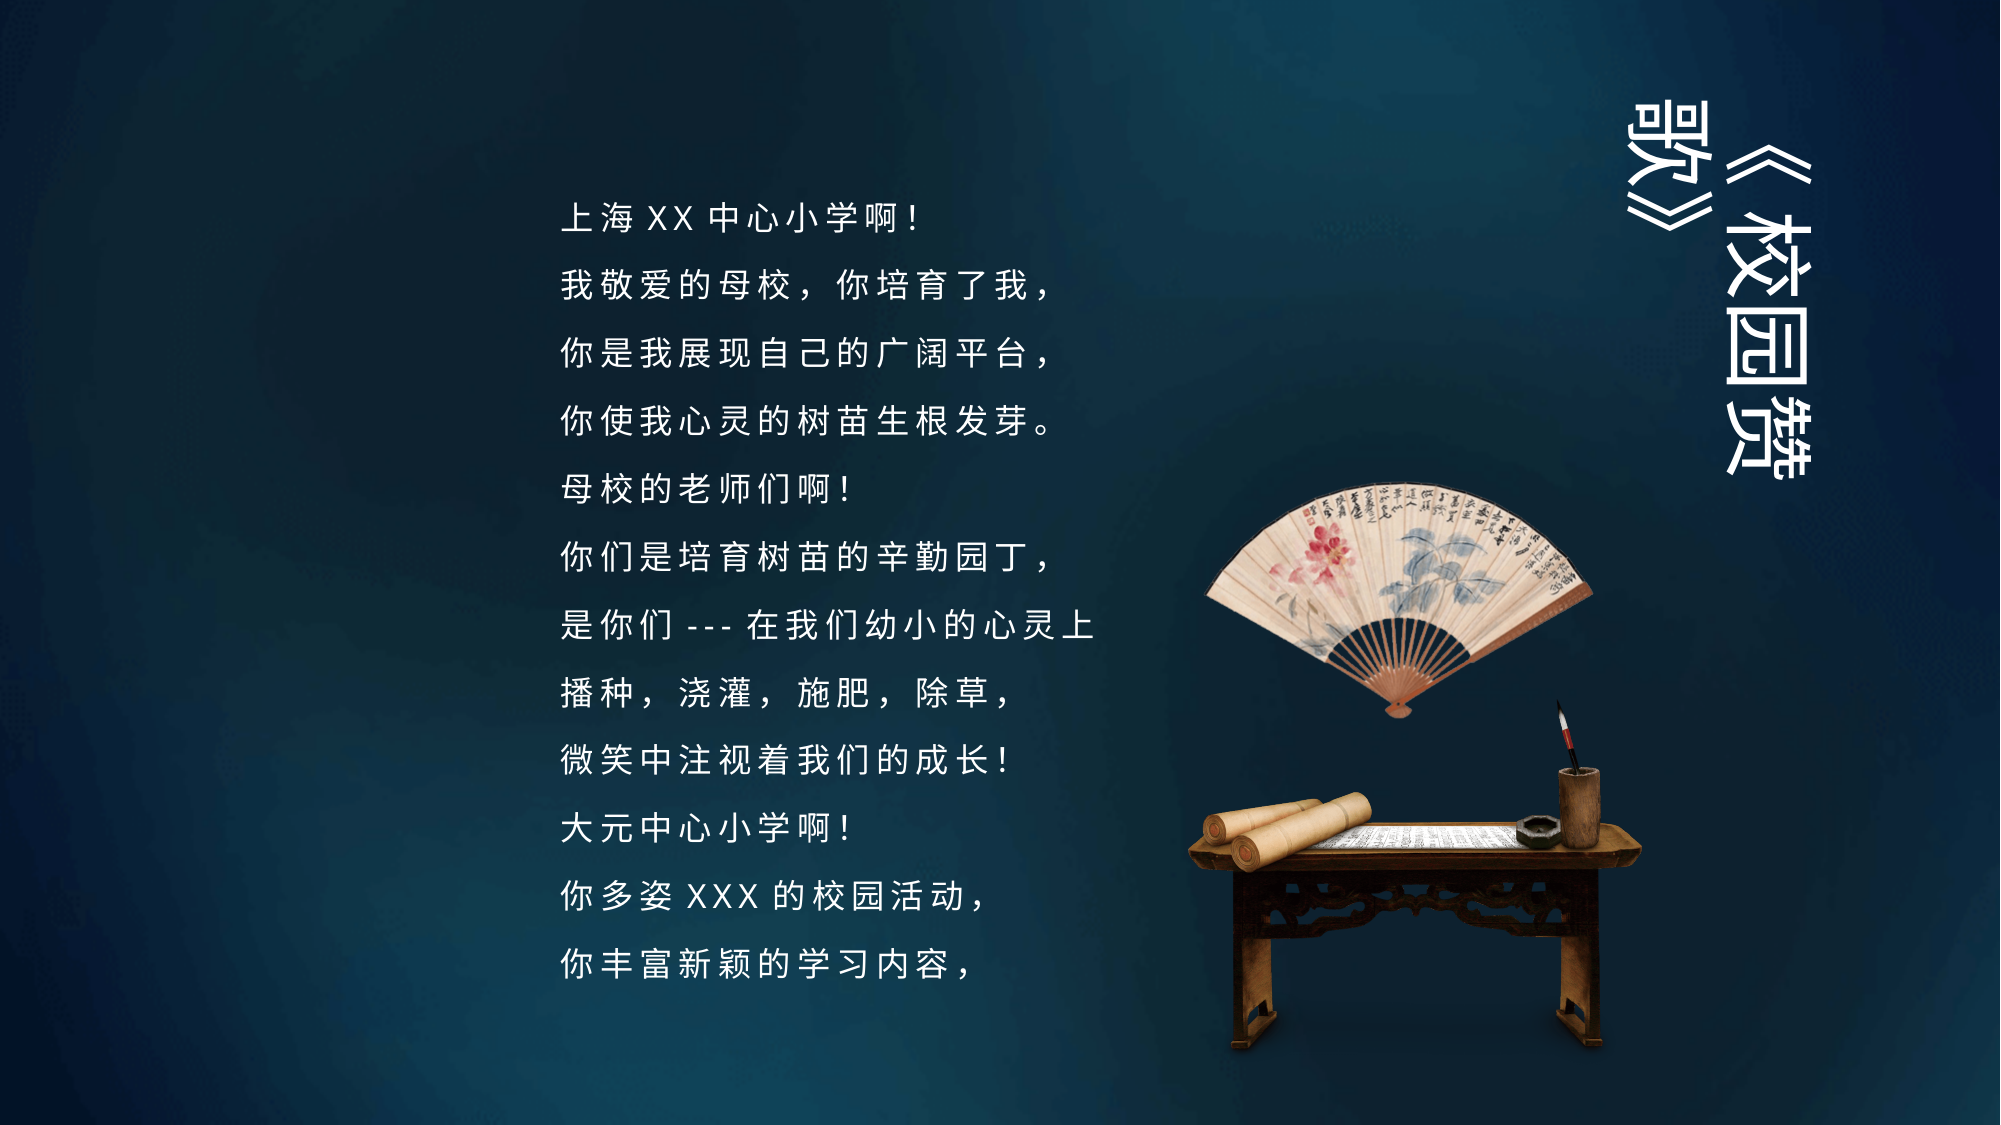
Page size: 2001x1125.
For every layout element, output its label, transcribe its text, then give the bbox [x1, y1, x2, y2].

text_box 《 校园赞歌》 [1661, 82, 1821, 616]
text_box 上海XX中心小学啊！ 我敬爱的母校，你培育了我， 你是我展现自己的广阔平台， 你使我心灵的树苗生根发芽。 母校的老师们啊！ 你们是培育树苗的辛勤园丁， 是你们---在我们幼小的心灵上 播种，浇灌，施肥，除草， 微笑中注视着我们的成长！ 大元中心小学啊！ 你多姿XXX的校园活动， 你丰富新颖的学习内容， [545, 161, 1546, 1059]
picture [0, 0, 2000, 1125]
